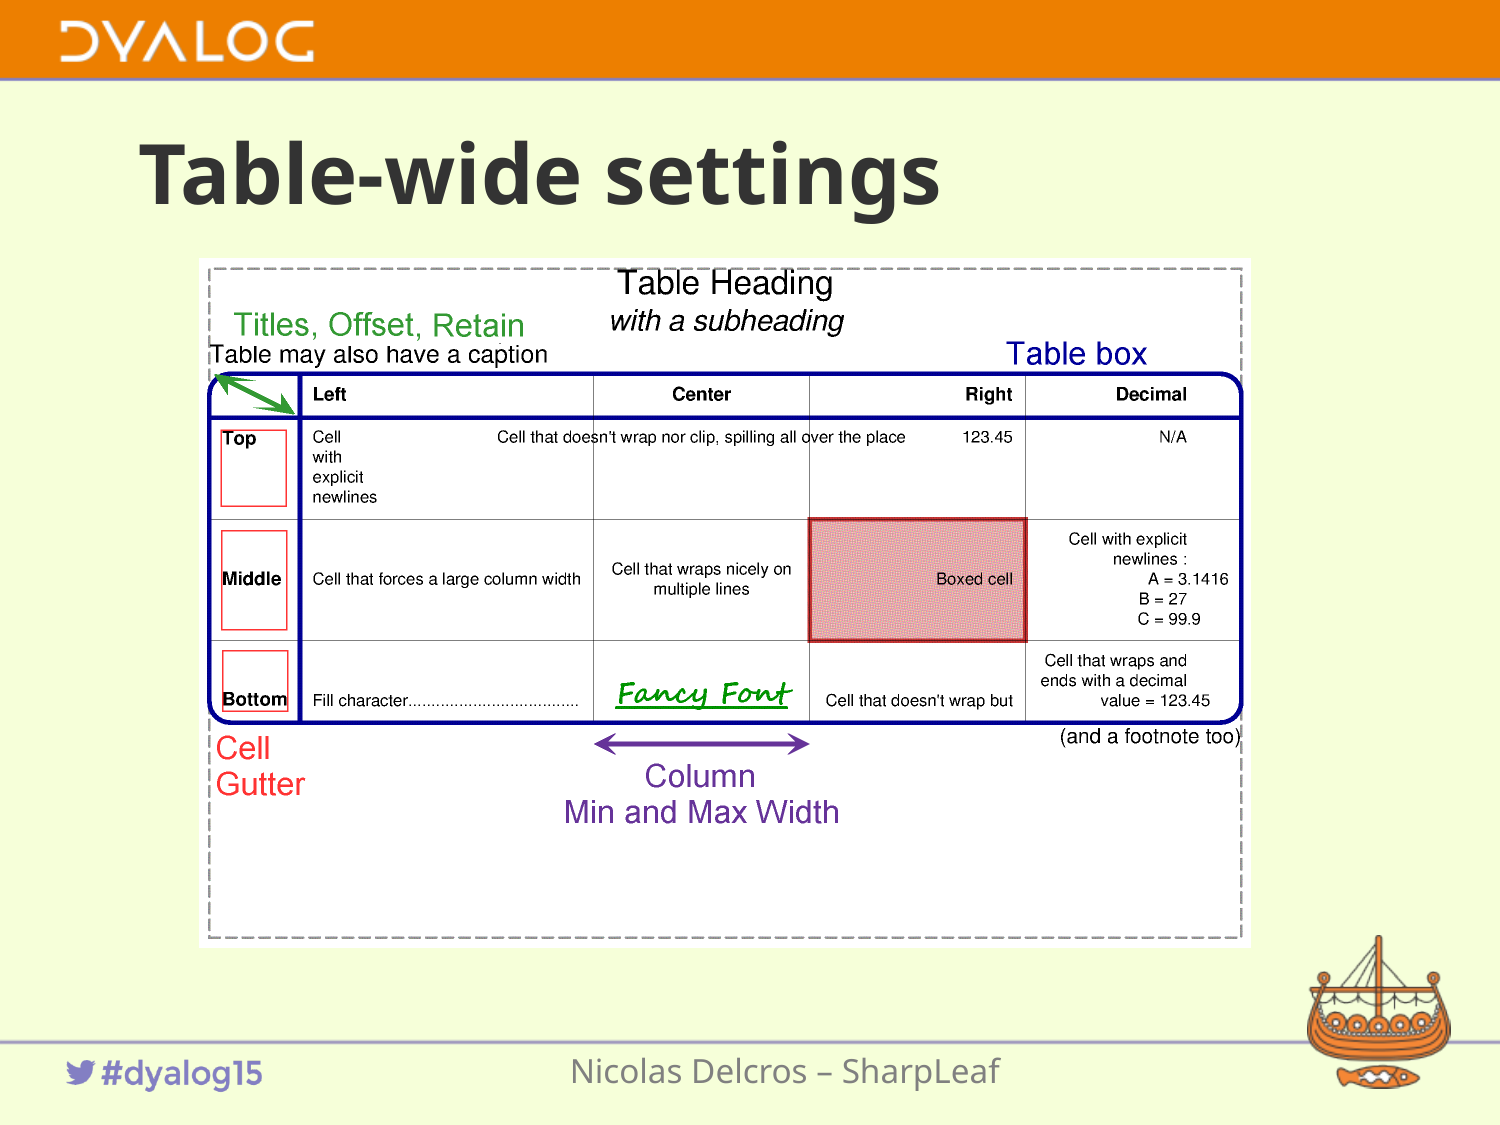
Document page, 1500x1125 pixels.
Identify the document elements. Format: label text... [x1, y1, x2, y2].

picture [0, 0, 1500, 1125]
text_box Table-wide settings [123, 113, 1376, 254]
